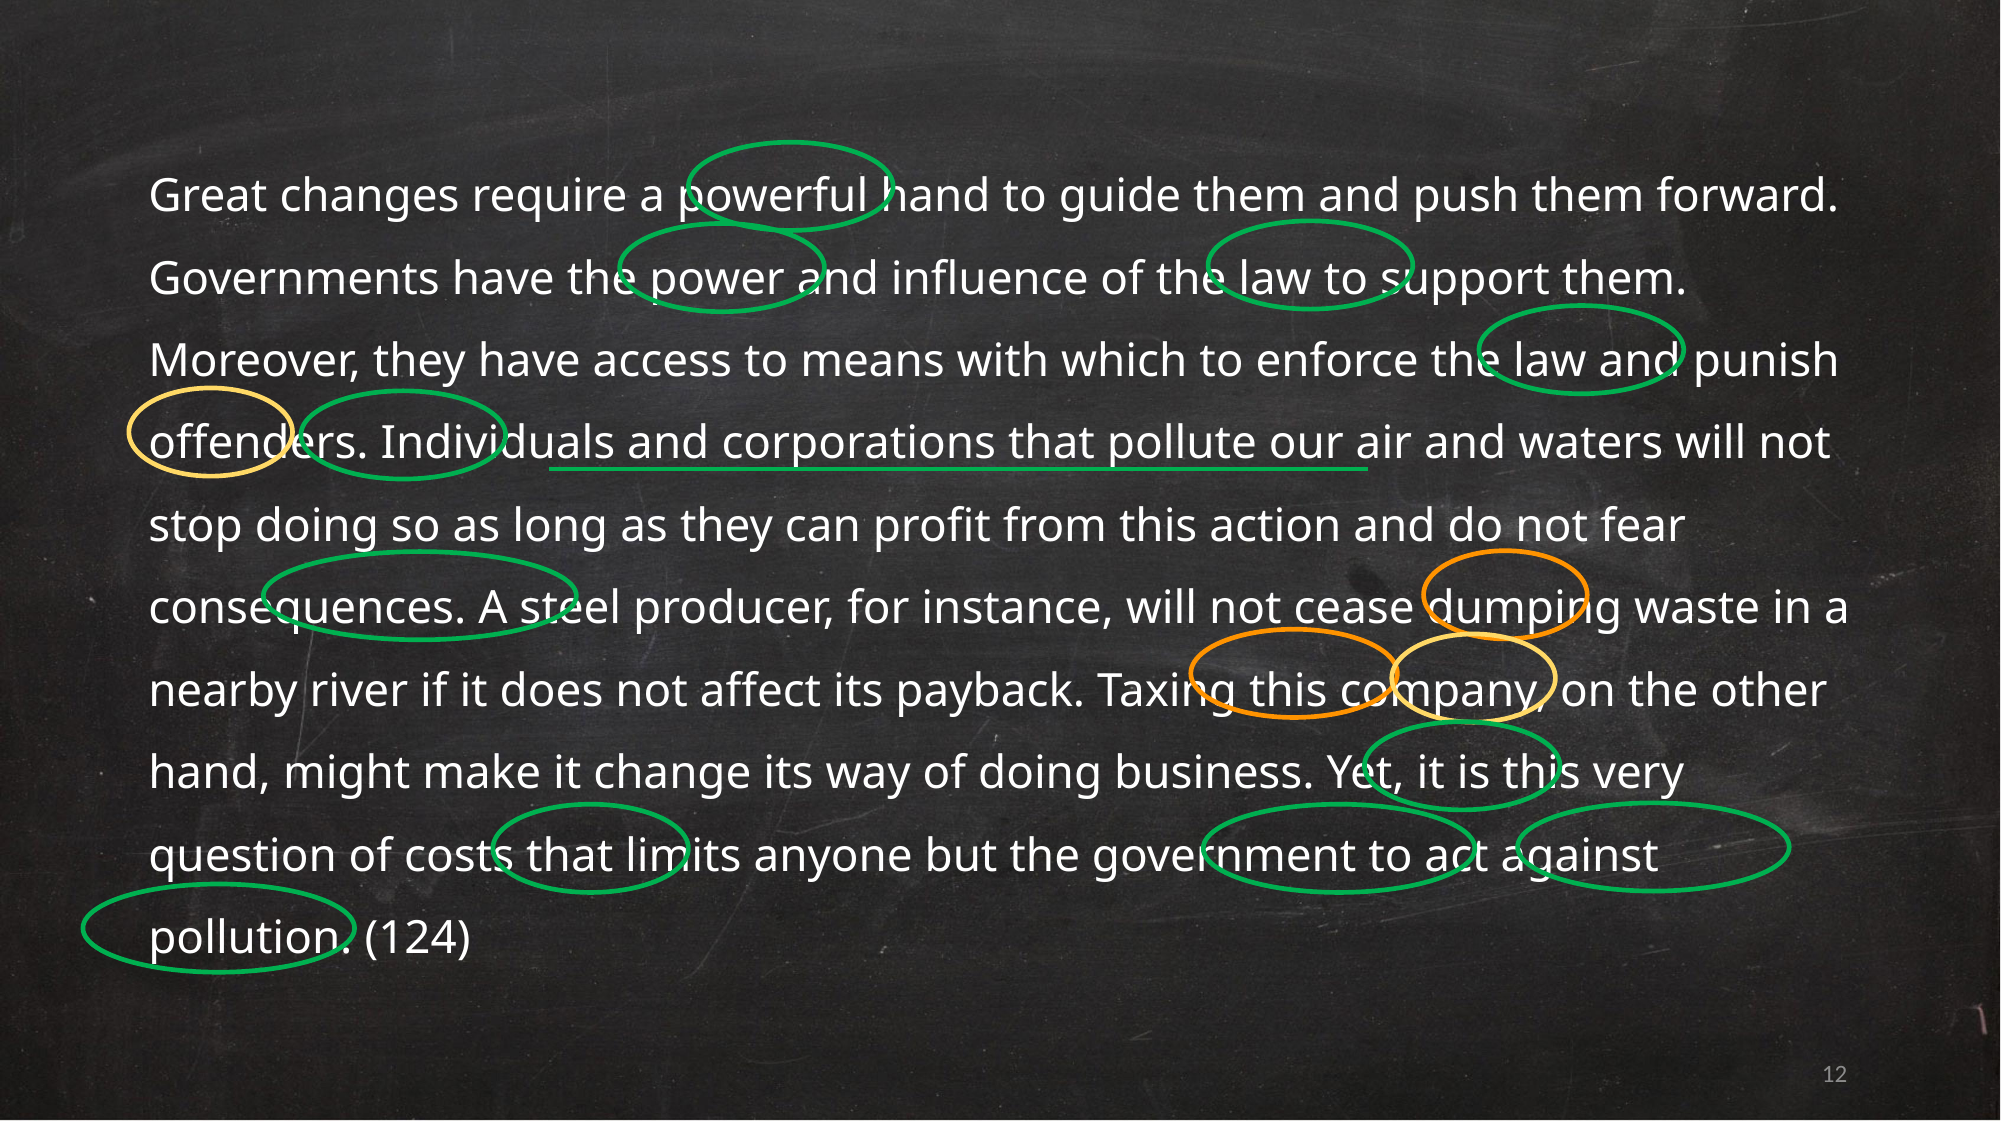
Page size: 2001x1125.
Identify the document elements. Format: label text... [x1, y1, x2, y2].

text_box [491, 803, 690, 894]
text_box [1363, 720, 1561, 811]
text_box [618, 222, 826, 313]
text_box [1422, 549, 1589, 640]
text_box [81, 882, 356, 974]
text_box [299, 389, 507, 481]
text_box [1516, 801, 1791, 893]
text_box [687, 141, 895, 232]
text_box [127, 386, 294, 478]
picture [0, 0, 2001, 1125]
text_box [1189, 628, 1396, 719]
text_box [1390, 632, 1557, 722]
text_box [1207, 219, 1414, 311]
slide_number 12 [1412, 1042, 1863, 1103]
text_box [1477, 304, 1685, 395]
text_box [1202, 803, 1476, 894]
text_box [262, 550, 578, 641]
text_box Great changes require a powerful hand to guide them and push them forward. Governments have the power and influence of the law to support them. Moreover, they have access to means with which to enforce the law and punish offenders. Individuals and corporations that pollute our air and waters will not stop doing so as long as they can profit from this action and do not fear consequences. A steel producer, for instance, will not cease dumping waste in a nearby river if it does not affect its payback. Taxing this company, on the other hand, might make it change its way of doing business. Yet, it is this very question of costs that limits anyone but the government to act against pollution. (124) [133, 130, 1867, 971]
